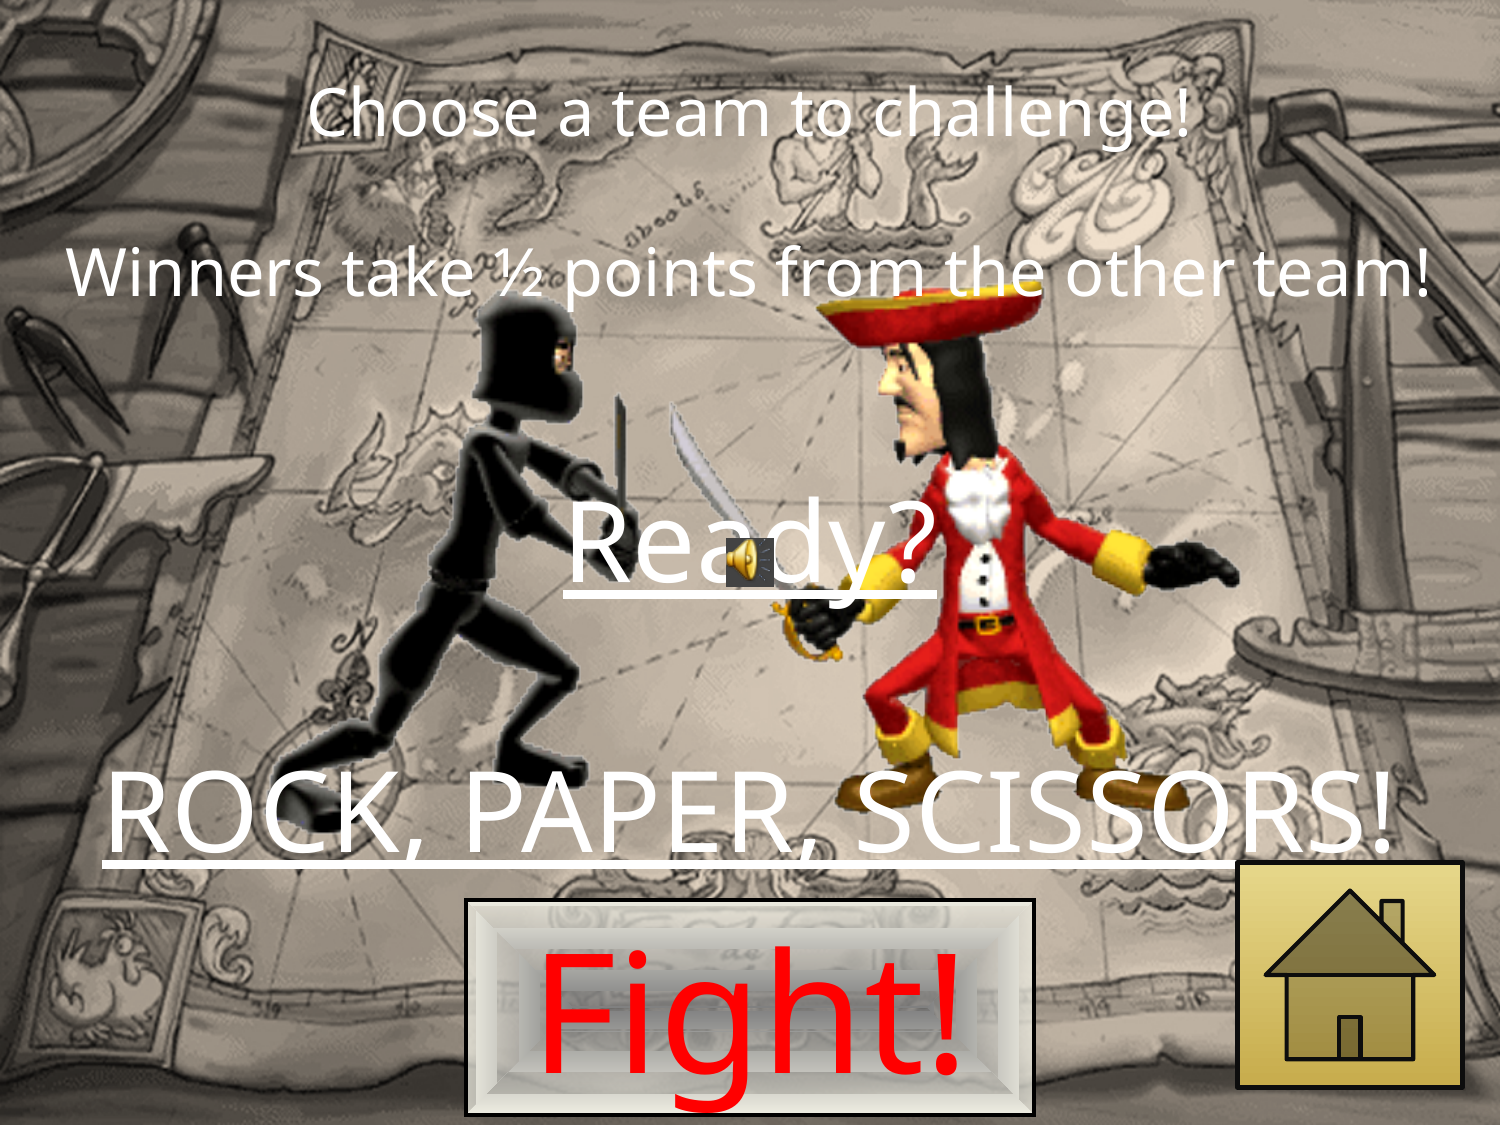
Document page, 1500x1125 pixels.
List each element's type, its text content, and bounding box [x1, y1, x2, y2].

text_box [1235, 860, 1465, 1090]
text_box Fight! [465, 899, 1035, 1115]
picture [240, 99, 1326, 851]
text_box Choose a team to challenge! Winners take ½ points from the other team! Ready? ROCK, PAPER, SCISSORS! [31, 62, 1469, 882]
